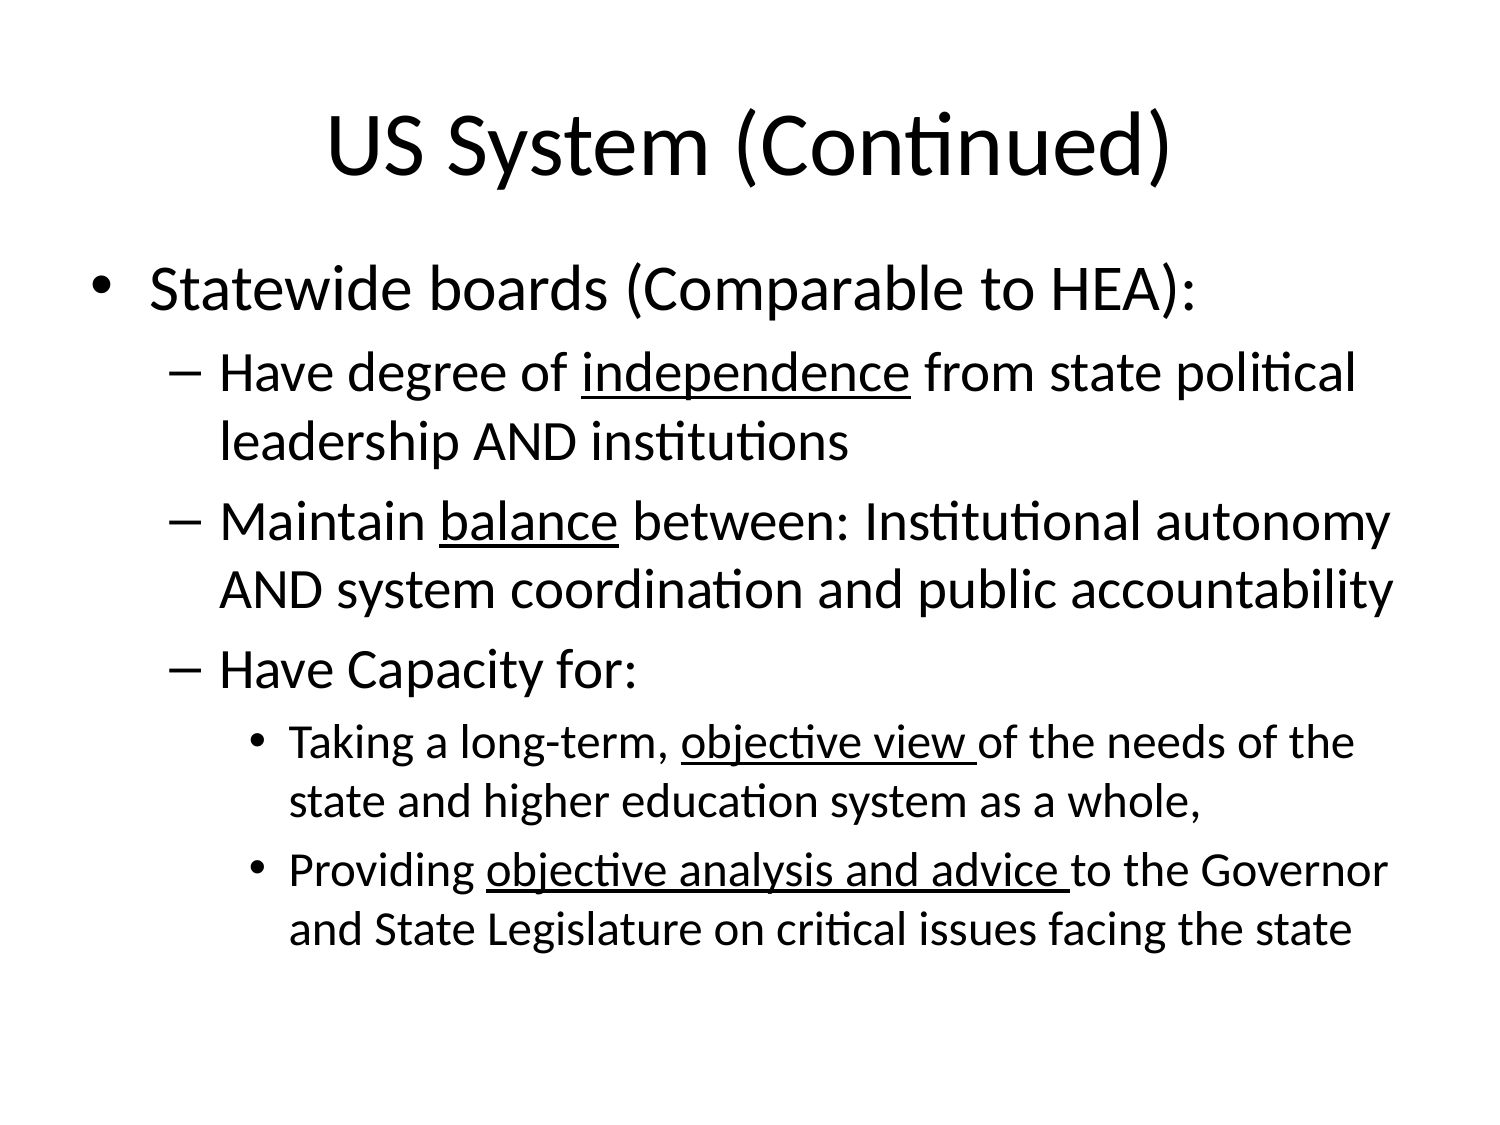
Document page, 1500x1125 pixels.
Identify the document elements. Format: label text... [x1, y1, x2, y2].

title US System (Continued) [75, 45, 1425, 233]
list Statewide boards (Comparable to HEA): Have degree of independence from state political leadership AND institutions Maintain balance between: Institutional autonomy AND system coordination and public accountability Have Capacity for: Taking a long-term, objective view of the needs of the state and higher education system as a whole, Providing objective analysis and advice to the Governor and State Legislature on critical issues facing the state [75, 237, 1425, 980]
